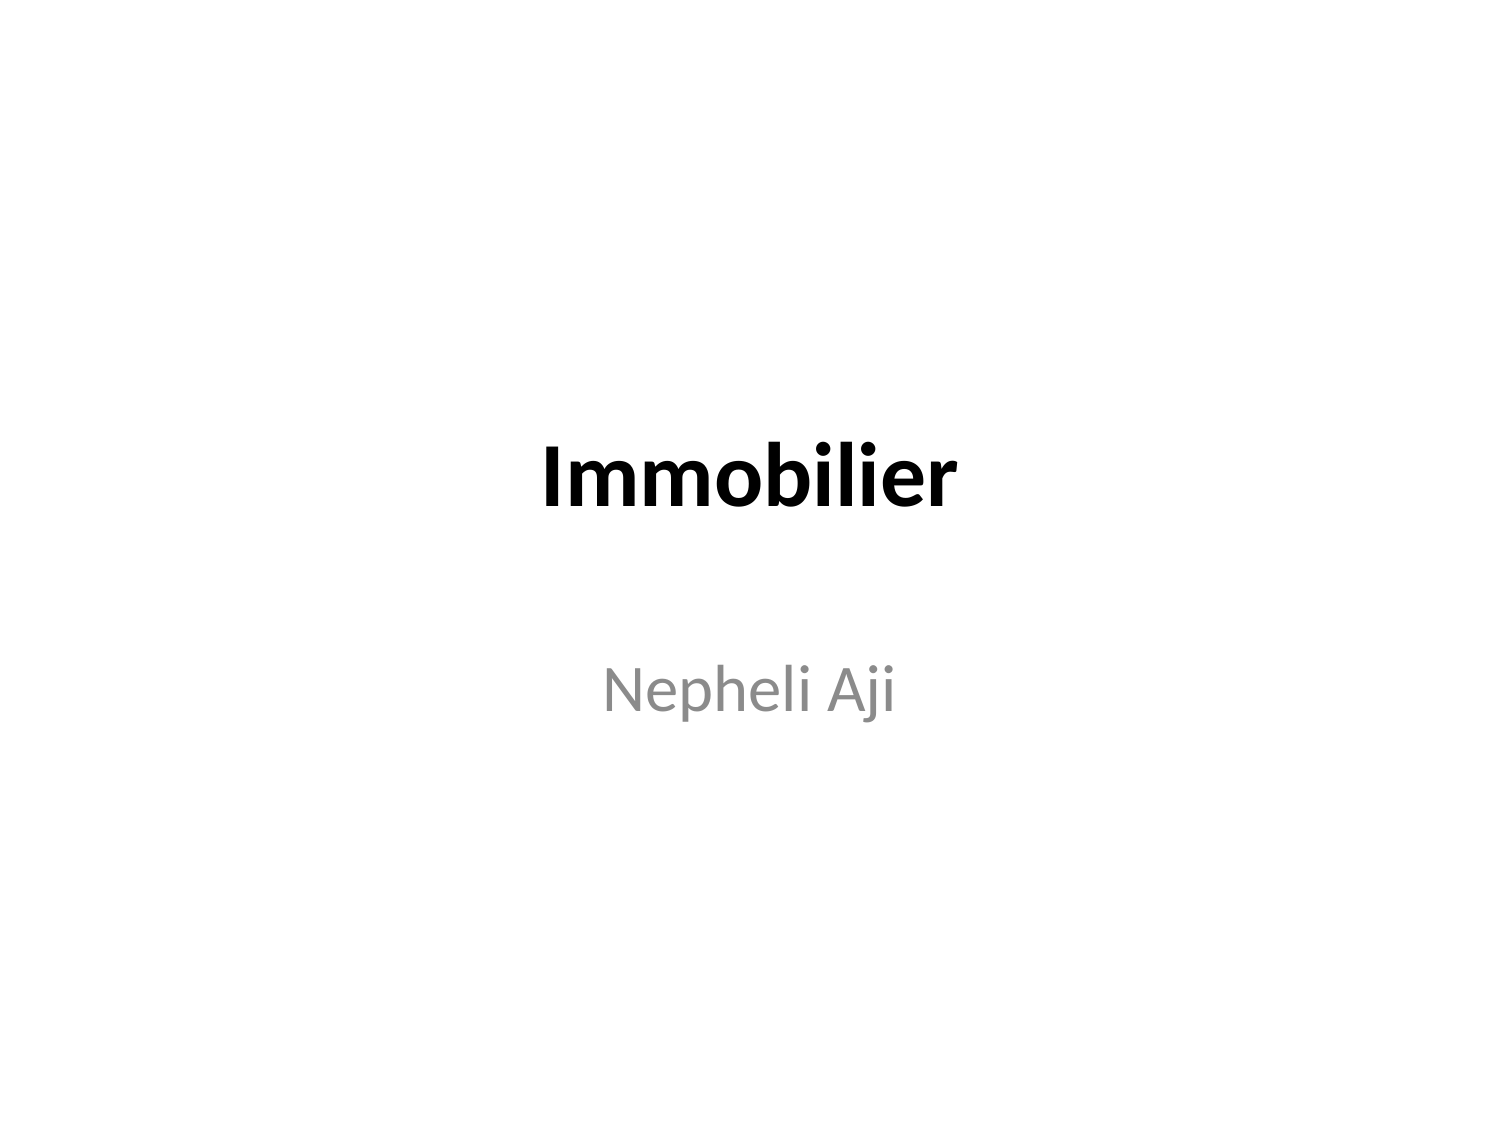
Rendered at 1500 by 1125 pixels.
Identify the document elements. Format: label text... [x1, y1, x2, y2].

title Immobilier [112, 349, 1388, 591]
subtitle Nepheli Aji [225, 637, 1275, 925]
